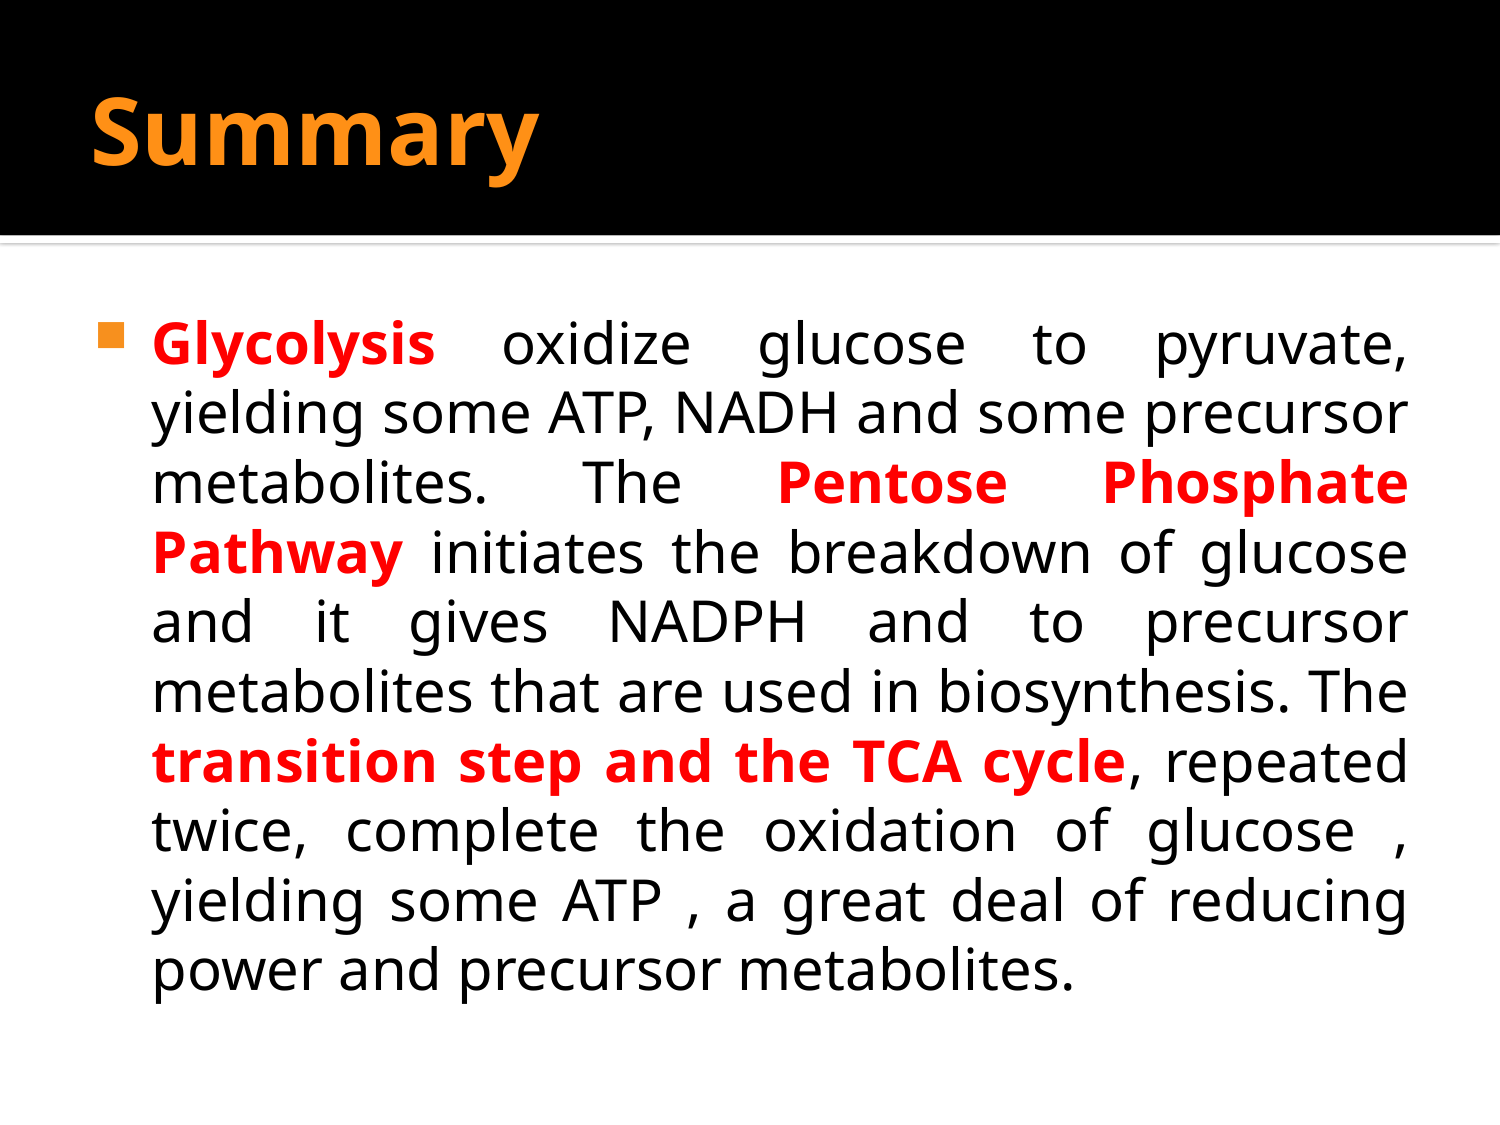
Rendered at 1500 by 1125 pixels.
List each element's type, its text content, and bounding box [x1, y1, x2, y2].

list Glycolysis oxidize glucose to pyruvate, yielding some ATP, NADH and some precursor metabolites. The Pentose Phosphate Pathway initiates the breakdown of glucose and it gives NADPH and to precursor metabolites that are used in biosynthesis. The transition step and the TCA cycle, repeated twice, complete the oxidation of glucose , yielding some ATP , a great deal of reducing power and precursor metabolites. [75, 291, 1425, 1050]
title Summary [75, 25, 1425, 231]
